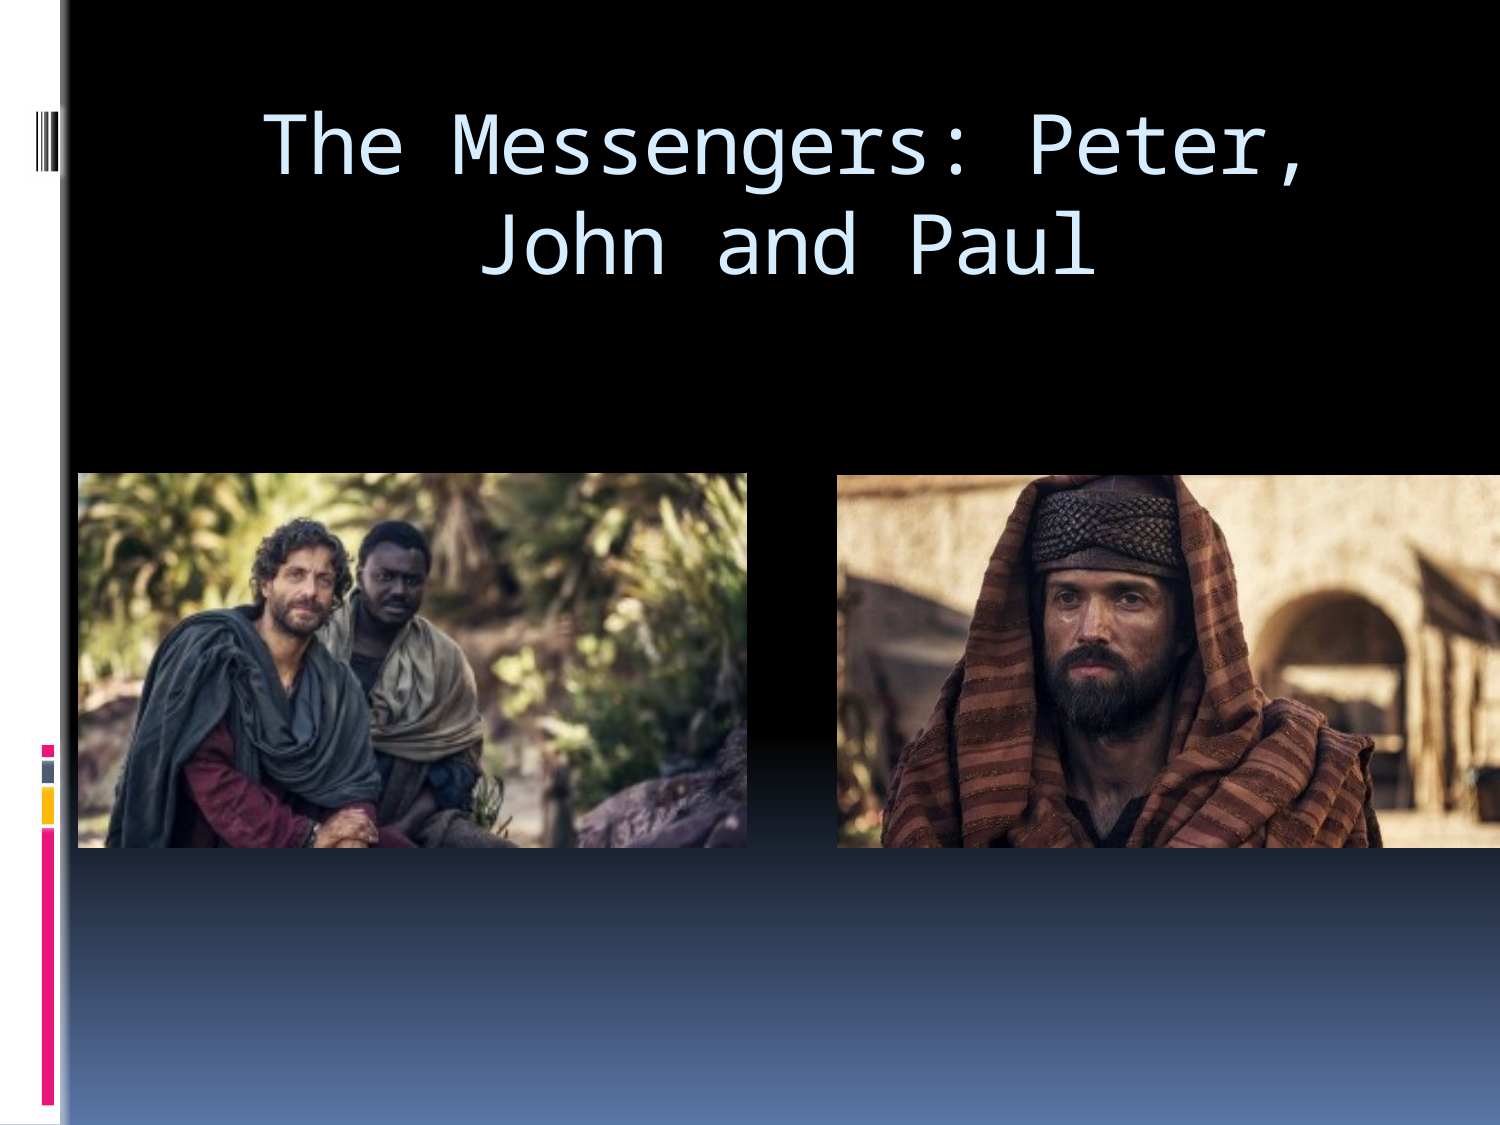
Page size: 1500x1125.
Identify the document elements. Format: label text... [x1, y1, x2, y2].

title The Messengers: Peter, John and Paul [150, 83, 1425, 234]
picture [77, 472, 748, 849]
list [836, 475, 1500, 849]
